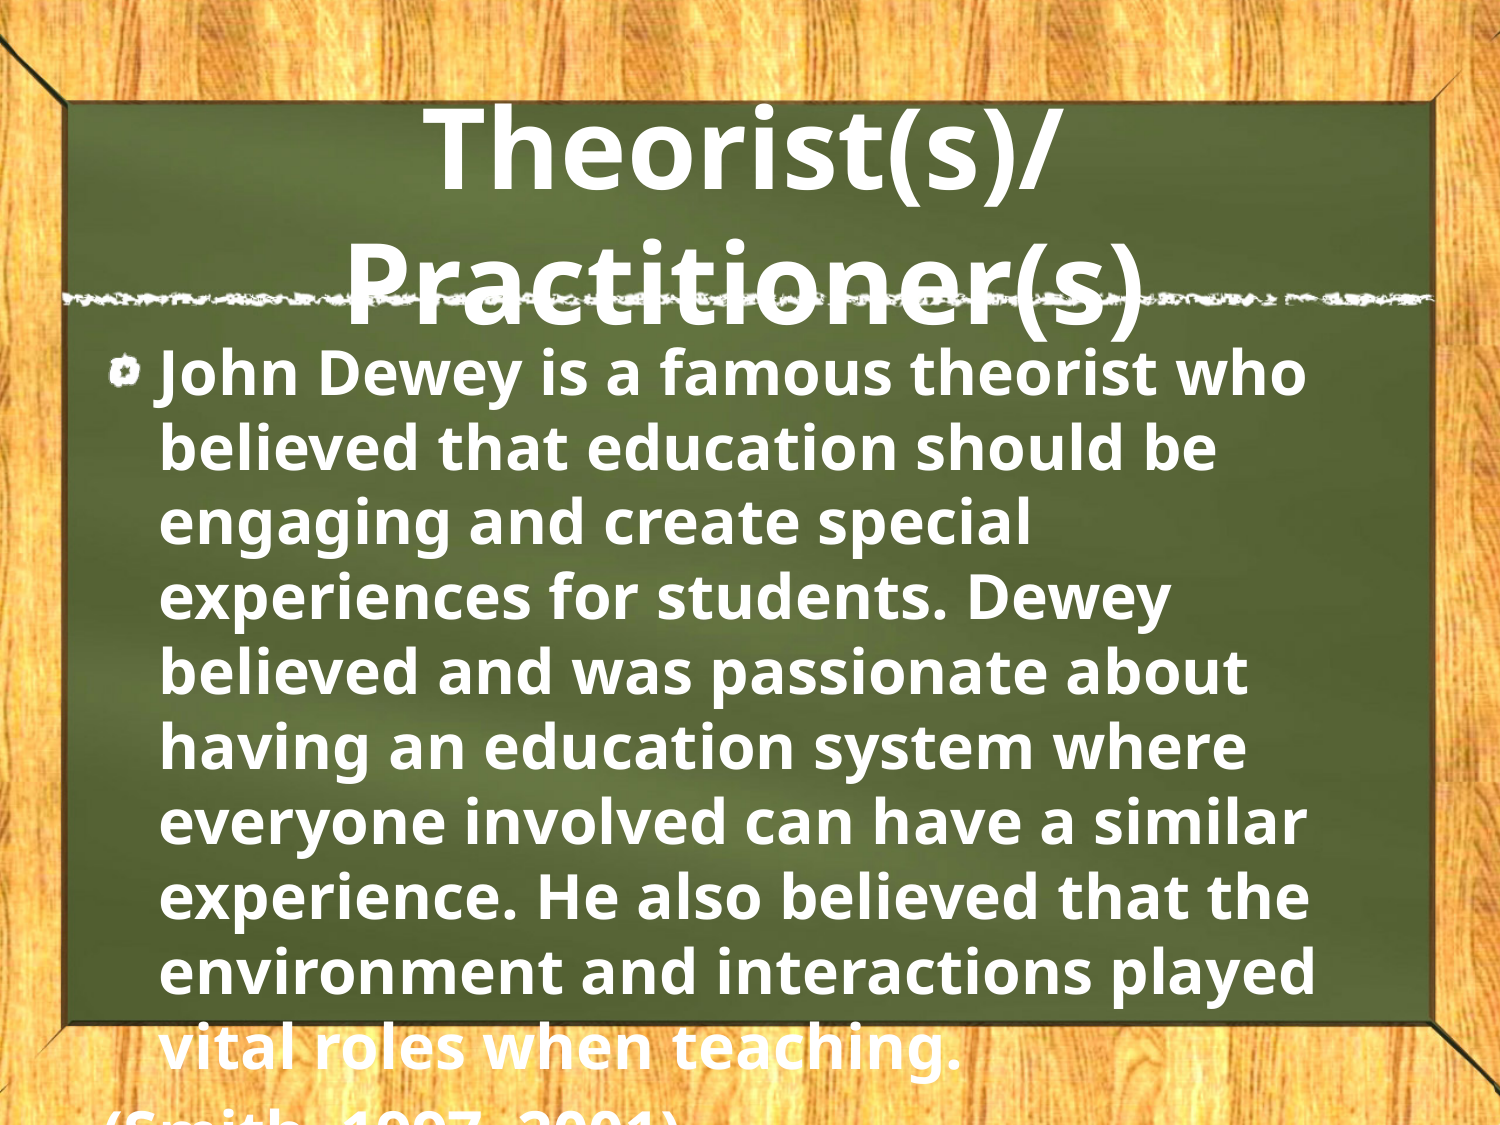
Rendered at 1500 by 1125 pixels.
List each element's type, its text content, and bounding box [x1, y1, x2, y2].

title Theorist(s)/Practitioner(s) [62, 99, 1426, 326]
list John Dewey is a famous theorist who believed that education should be engaging and create special experiences for students. Dewey believed and was passionate about having an education system where everyone involved can have a similar experience. He also believed that the environment and interactions played vital roles when teaching. (Smith, 1997, 2001) [87, 324, 1413, 1013]
picture [0, 0, 1500, 1125]
